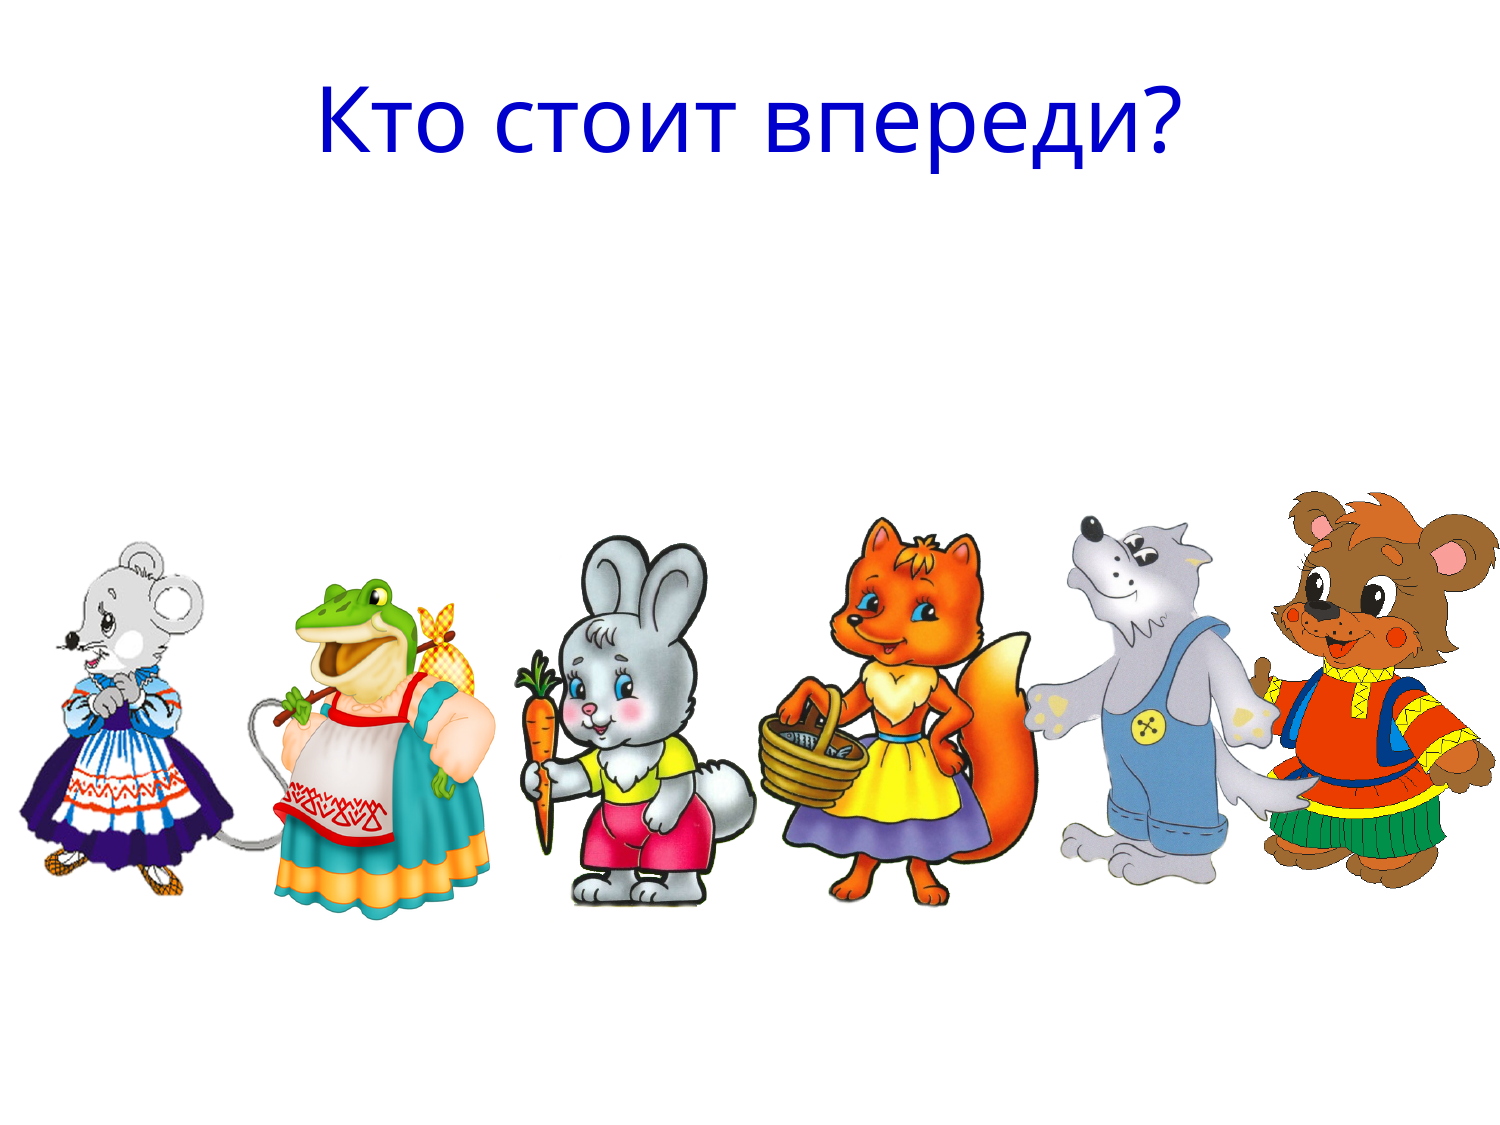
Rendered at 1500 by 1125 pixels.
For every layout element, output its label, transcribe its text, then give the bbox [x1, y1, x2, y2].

text_box Кто стоит впереди? [60, 22, 1438, 209]
picture [17, 488, 1500, 953]
